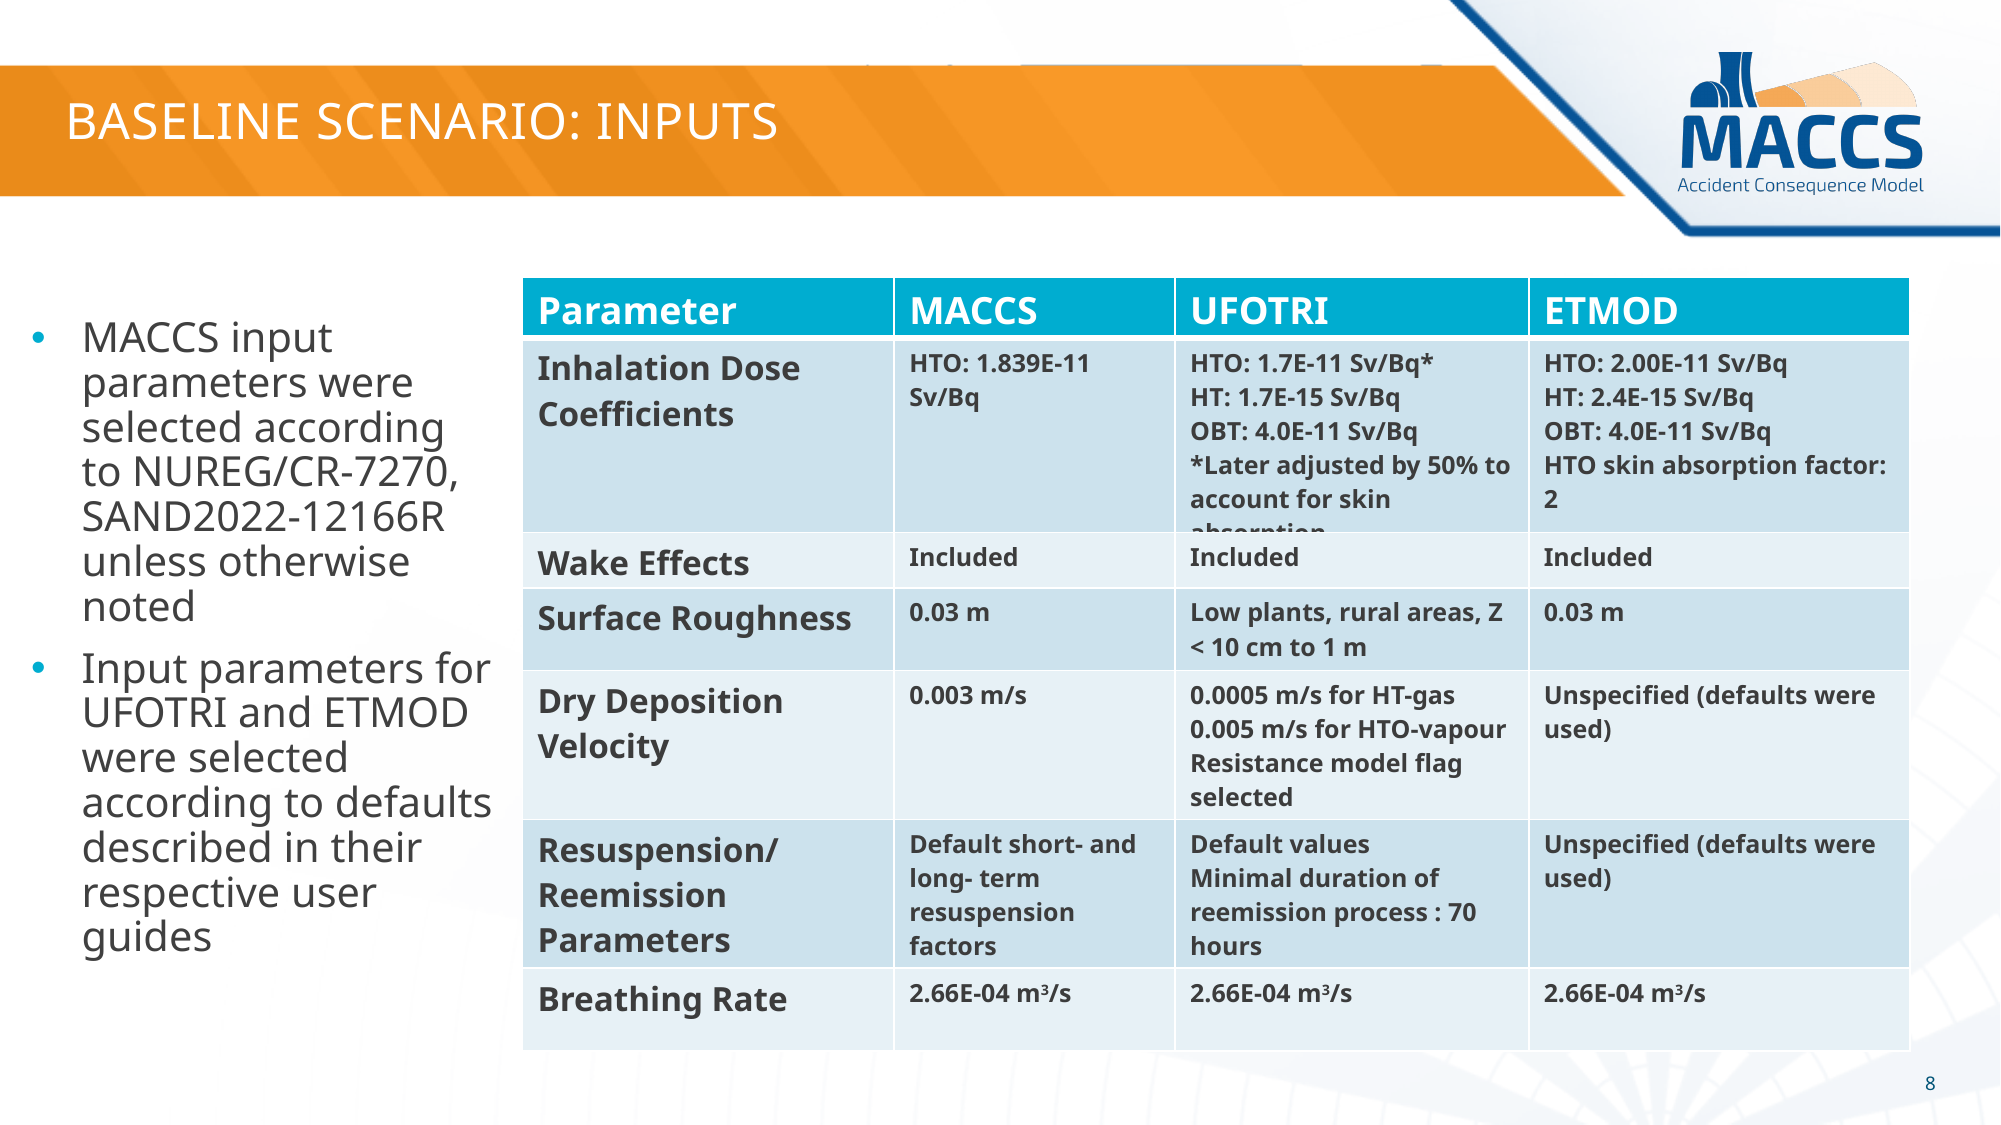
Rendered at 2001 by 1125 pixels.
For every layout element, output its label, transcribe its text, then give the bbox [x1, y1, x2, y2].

table_cell Resuspension/ Reemission Parameters [523, 820, 893, 967]
table_cell 2.66E-04 m3/s [1176, 969, 1528, 1050]
table_cell Breathing Rate [523, 969, 893, 1050]
table_cell Default short- and long- term resuspension factors [895, 820, 1174, 967]
table_header MACCS [895, 278, 1174, 335]
picture [0, 0, 2001, 1125]
table_cell Surface Roughness [523, 589, 893, 670]
table_cell Inhalation Dose Coefficients [523, 341, 893, 532]
title Baseline Scenario: Inputs [65, 67, 1554, 180]
table_header ETMOD [1530, 278, 1909, 335]
table_cell Included [1176, 533, 1528, 587]
table_cell 0.003 m/s [895, 671, 1174, 819]
list MACCS input parameters were selected according to NUREG/CR-7270, SAND2022-12166R​ unless otherwise noted Input parameters for UFOTRI and ETMOD were selected according to defaults described in their respective user guides​ [31, 309, 500, 1012]
text_box [382, 274, 2000, 380]
table_cell 2.66E-04 m3/s [1530, 969, 1909, 1050]
table_cell Included [1530, 533, 1909, 587]
table_cell 0.03 m [1530, 589, 1909, 670]
table_cell Unspecified (defaults were used) [1530, 820, 1909, 967]
table_header UFOTRI [1176, 278, 1528, 335]
table_header Parameter [523, 278, 893, 335]
table_cell HTO: 1.7E-11 Sv/Bq* HT: 1.7E-15 Sv/Bq OBT: 4.0E-11 Sv/Bq *Later adjusted by 50% to account for skin absorption [1176, 341, 1528, 532]
table_cell 2.66E-04 m3/s [895, 969, 1174, 1050]
table_cell 0.03 m [895, 589, 1174, 670]
table_cell Low plants, rural areas, Z < 10 cm to 1 m [1176, 589, 1528, 670]
table_cell Included [895, 533, 1174, 587]
table_cell HTO: 1.839E-11 Sv/Bq [895, 341, 1174, 532]
table_cell Wake Effects [523, 533, 893, 587]
table_cell Dry Deposition Velocity [523, 671, 893, 819]
table_cell HTO: 2.00E-11 Sv/Bq HT: 2.4E-15 Sv/Bq OBT: 4.0E-11 Sv/Bq HTO skin absorption factor: 2 [1530, 341, 1909, 532]
table_cell 0.0005 m/s for HT-gas 0.005 m/s for HTO-vapour Resistance model flag selected [1176, 671, 1528, 819]
slide_number 8 [1910, 1064, 1991, 1109]
table_cell Default values Minimal duration of reemission process : 70 hours [1176, 820, 1528, 967]
table_cell Unspecified (defaults were used) [1530, 671, 1909, 819]
